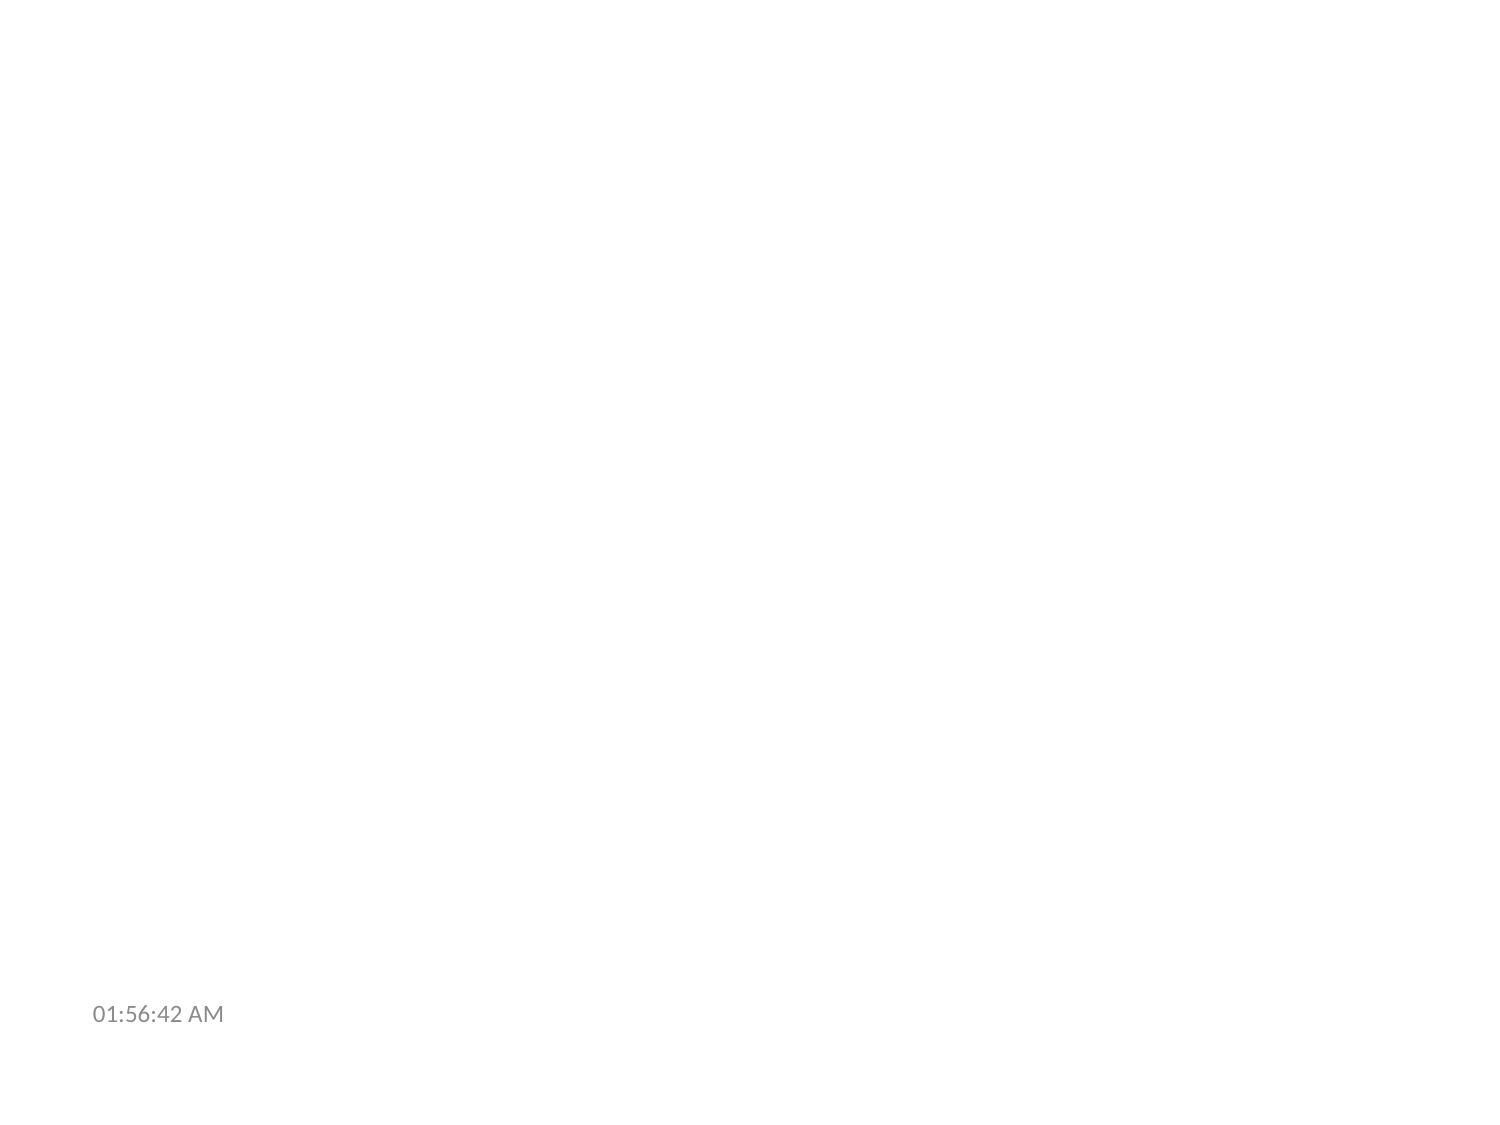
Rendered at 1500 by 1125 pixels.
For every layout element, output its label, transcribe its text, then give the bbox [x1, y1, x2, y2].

text_box 3:35:09 PM [77, 982, 428, 1043]
